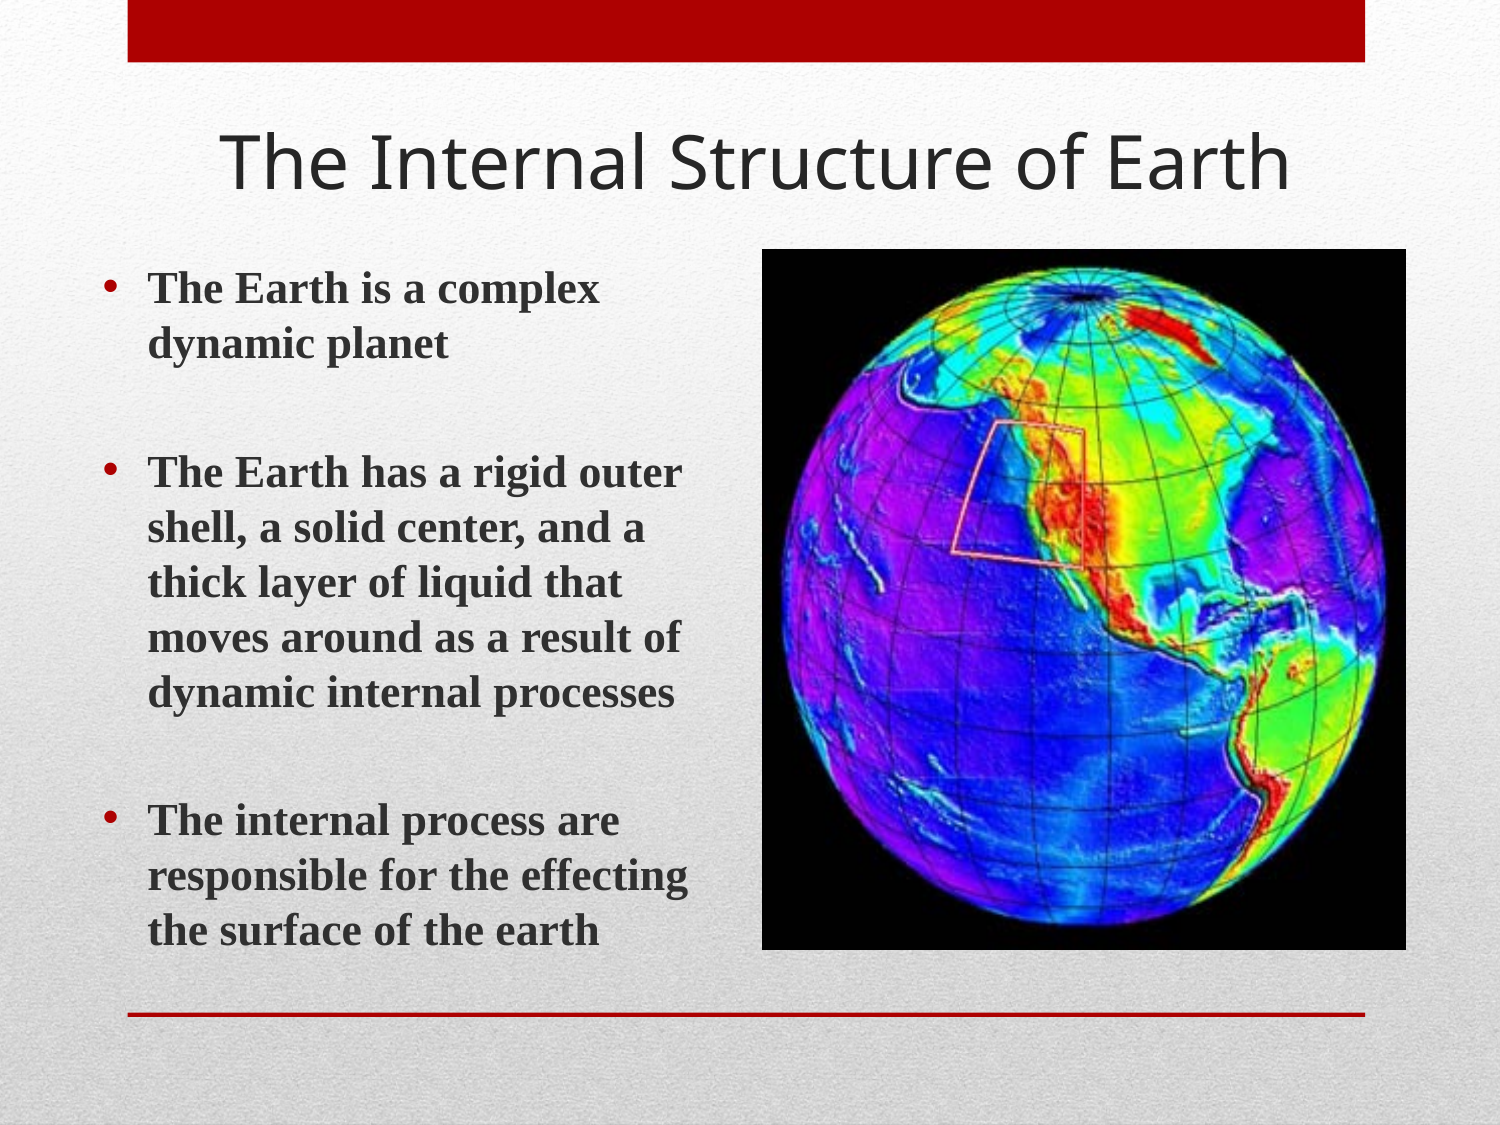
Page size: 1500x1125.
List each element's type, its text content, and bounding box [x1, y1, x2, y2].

picture [761, 249, 1407, 951]
title The Internal Structure of Earth [187, 24, 1325, 213]
list The Earth is a complex dynamic planet The Earth has a rigid outer shell, a solid center, and a thick layer of liquid that moves around as a result of dynamic internal processes The internal process are responsible for the effecting the surface of the earth [87, 234, 750, 978]
